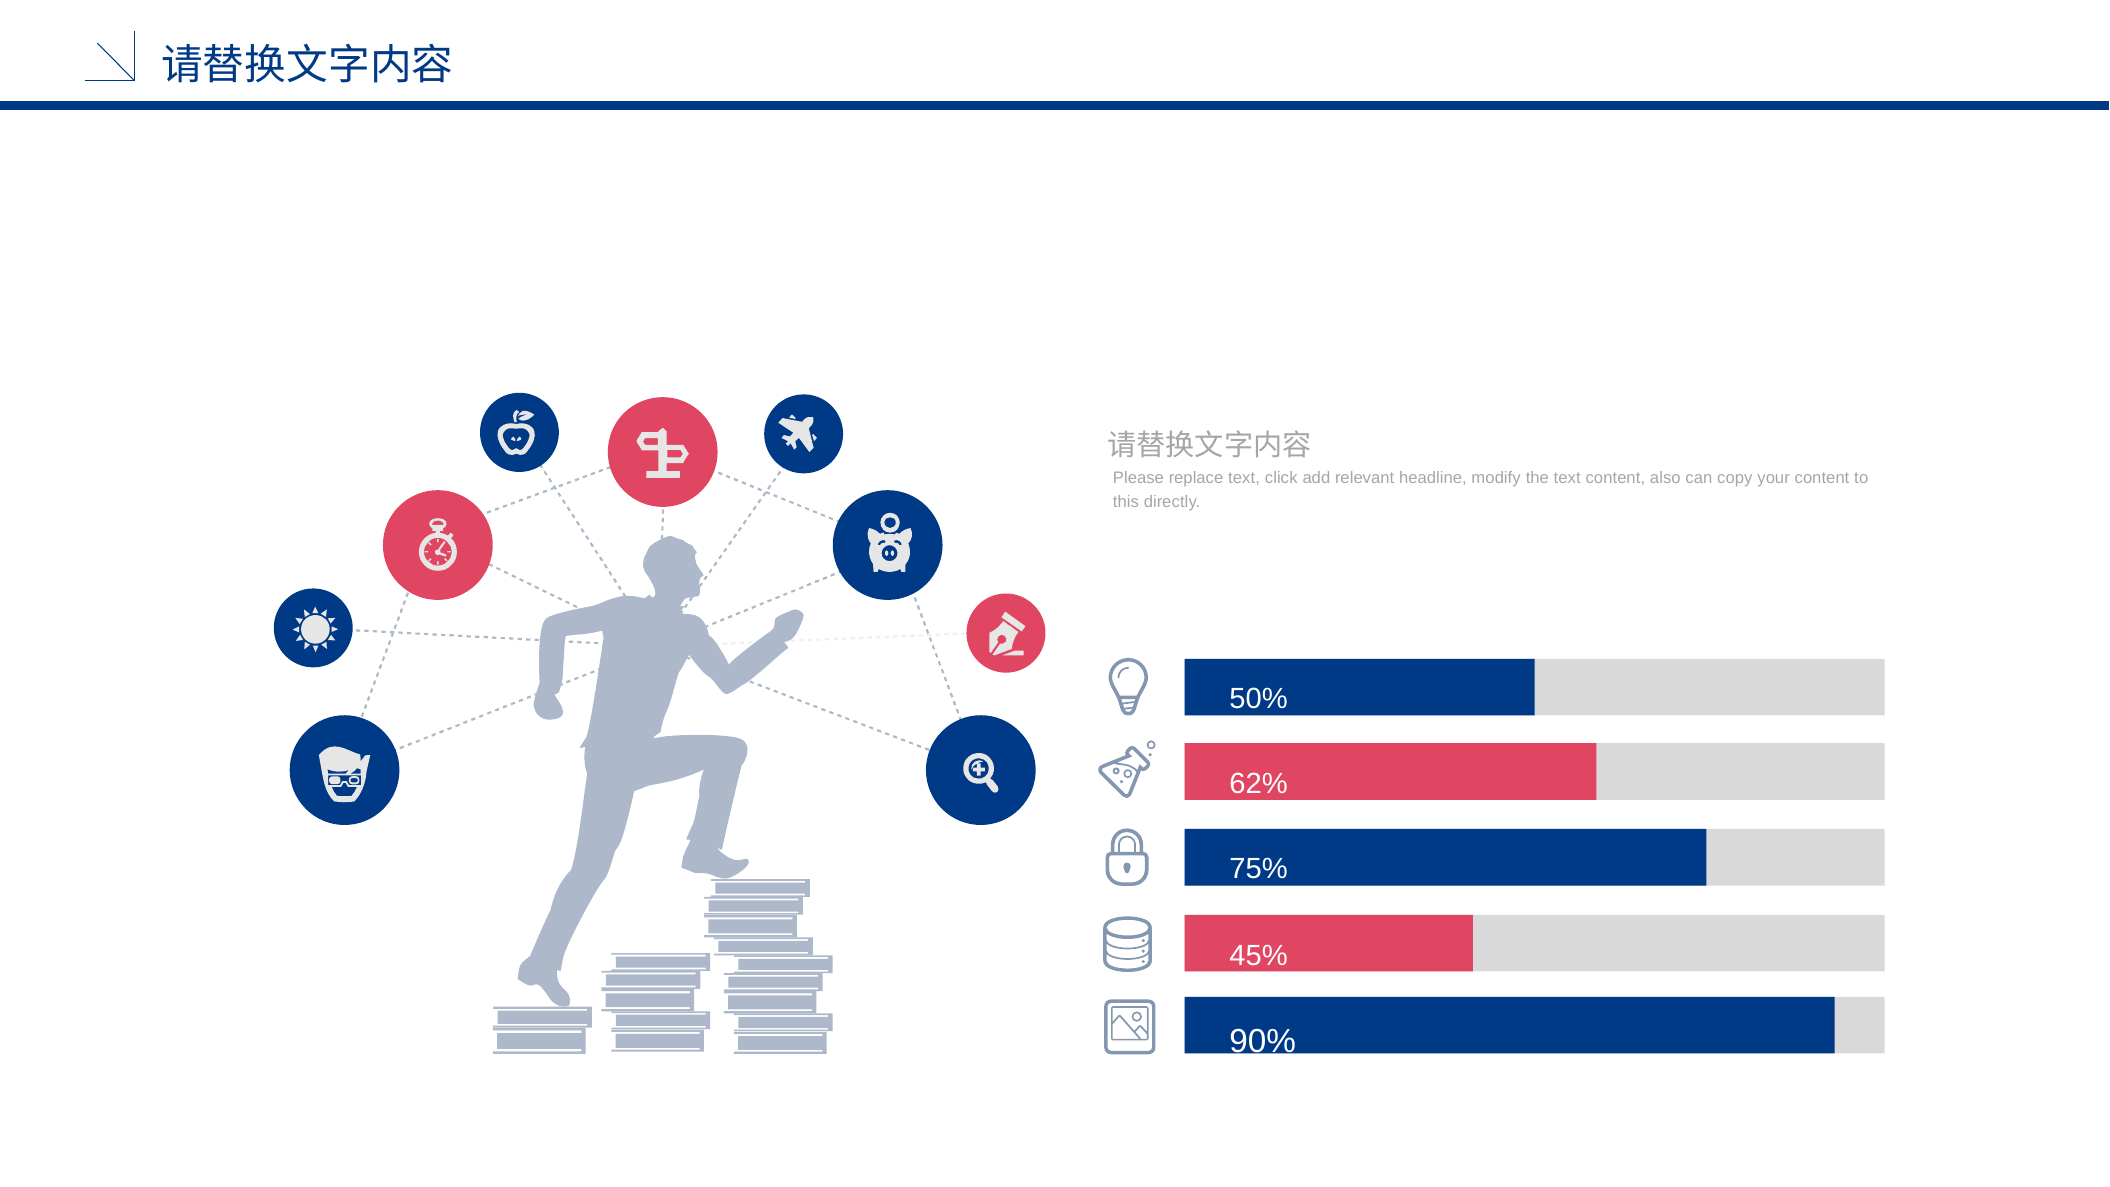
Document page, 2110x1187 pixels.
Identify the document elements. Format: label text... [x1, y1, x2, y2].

text_box 请替换文字内容 [145, 22, 500, 94]
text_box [1105, 828, 1149, 886]
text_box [1103, 916, 1152, 973]
text_box [1184, 828, 1707, 887]
text_box [1836, 996, 1886, 1055]
text_box 75% [1208, 832, 1333, 896]
text_box [1184, 742, 1597, 801]
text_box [1108, 657, 1149, 716]
text_box [1184, 996, 1836, 1055]
text_box 50% [1208, 662, 1333, 726]
text_box [1474, 914, 1886, 972]
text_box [269, 388, 1050, 1054]
text_box 62% [1208, 746, 1333, 810]
text_box [1536, 658, 1886, 716]
text_box [1184, 658, 1536, 716]
text_box 90% [1208, 1000, 1333, 1070]
text_box 45% [1208, 918, 1333, 982]
text_box [1707, 828, 1886, 887]
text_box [1104, 999, 1156, 1055]
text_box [1098, 740, 1156, 798]
text_box [1597, 742, 1886, 801]
text_box Please replace text, click add relevant headline, modify the text content, also can copy your content to this directly. [1097, 455, 1910, 519]
text_box 请替换文字内容 [1091, 410, 1335, 469]
text_box [1184, 914, 1474, 972]
